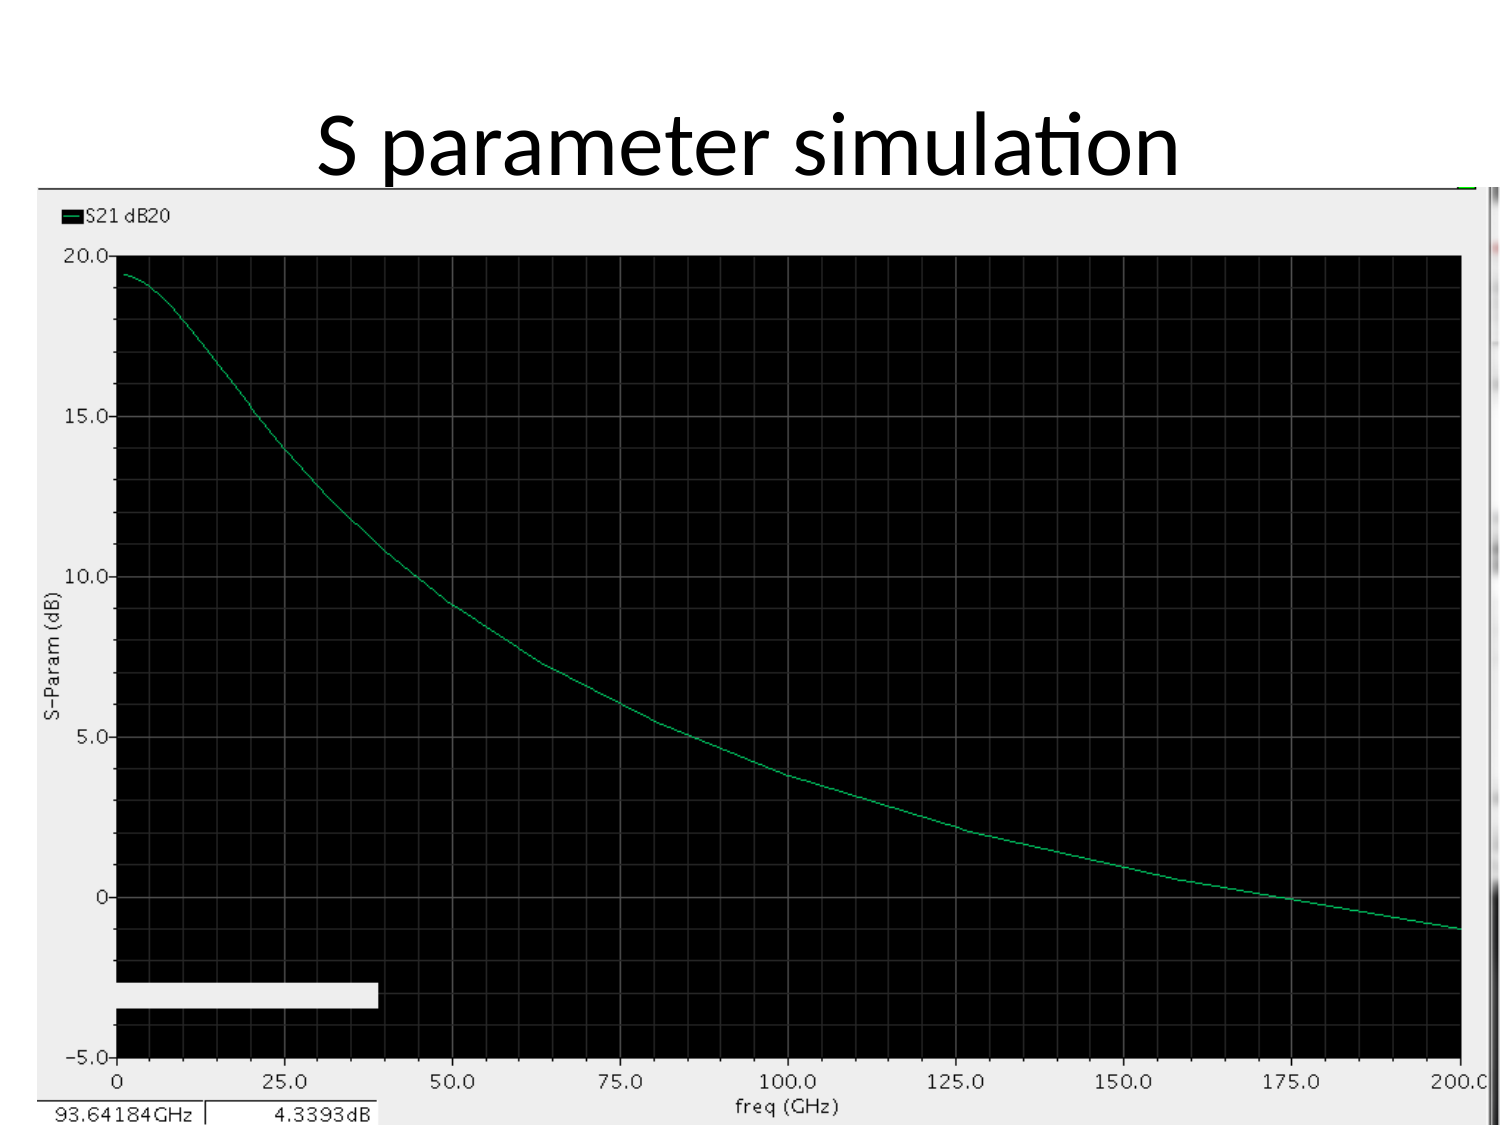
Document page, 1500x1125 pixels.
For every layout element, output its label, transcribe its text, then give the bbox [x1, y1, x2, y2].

picture [37, 187, 1500, 1125]
title S parameter simulation [75, 45, 1425, 185]
